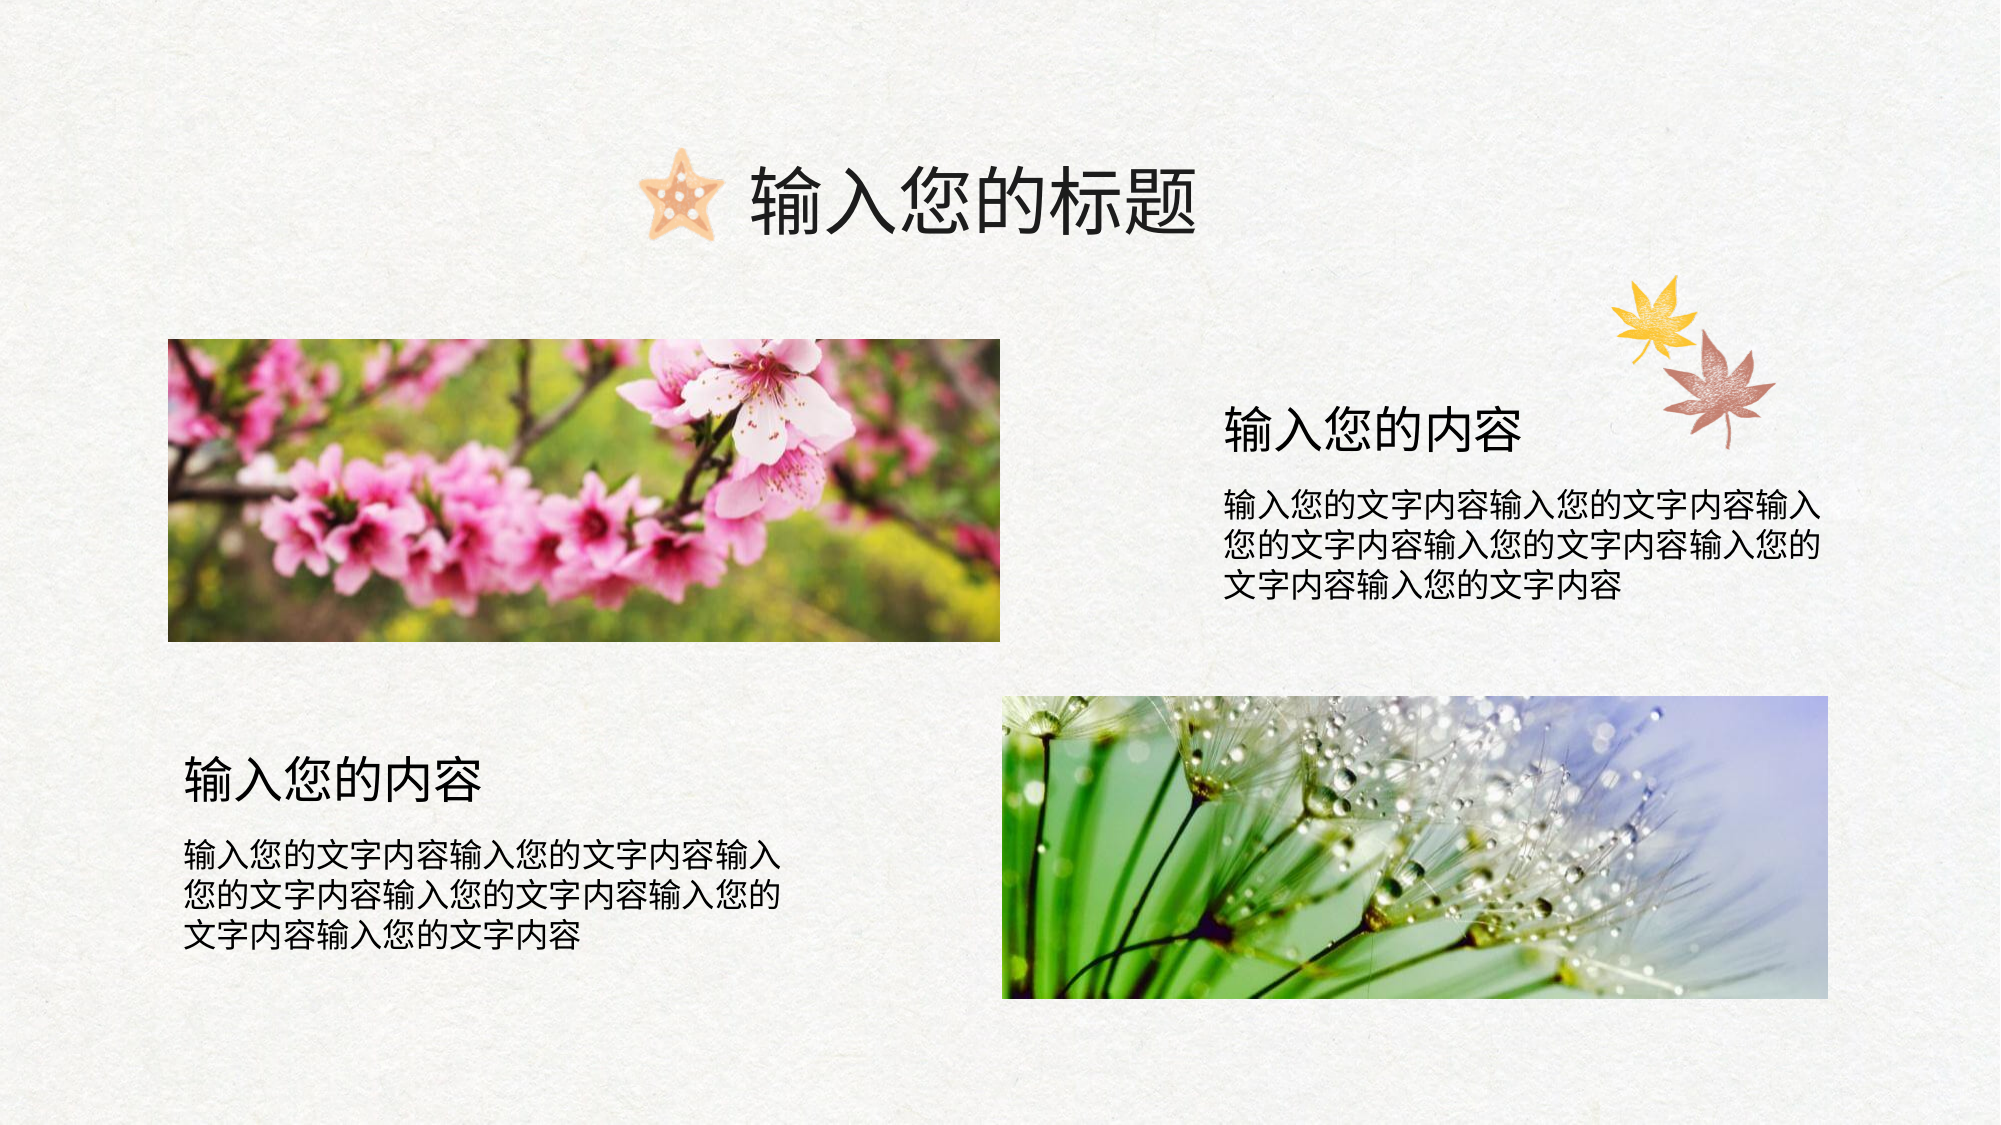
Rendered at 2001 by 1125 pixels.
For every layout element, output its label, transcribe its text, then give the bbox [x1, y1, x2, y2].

text_box 输入您的标题 [734, 147, 1268, 253]
picture [0, 0, 2000, 1125]
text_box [168, 740, 826, 964]
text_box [1209, 391, 1848, 614]
